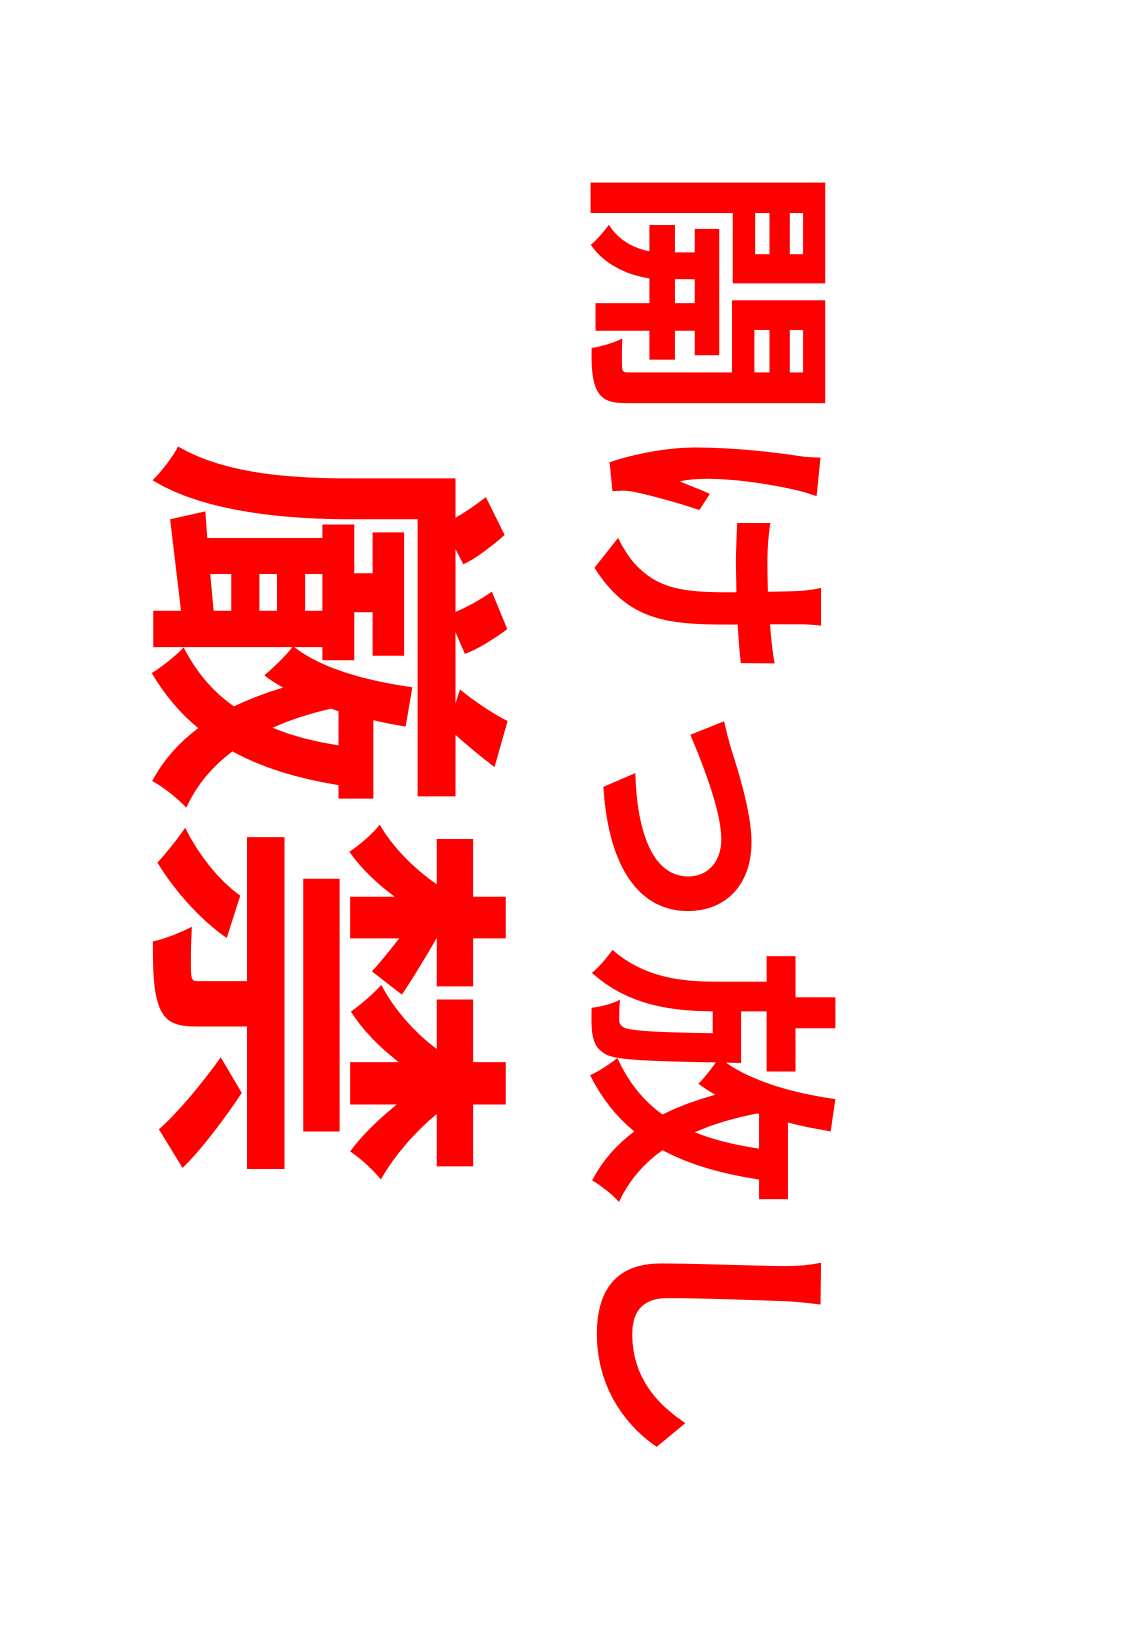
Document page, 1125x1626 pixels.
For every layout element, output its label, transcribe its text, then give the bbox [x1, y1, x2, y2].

text_box 開けっ放し 厳禁 [104, 2, 905, 1625]
